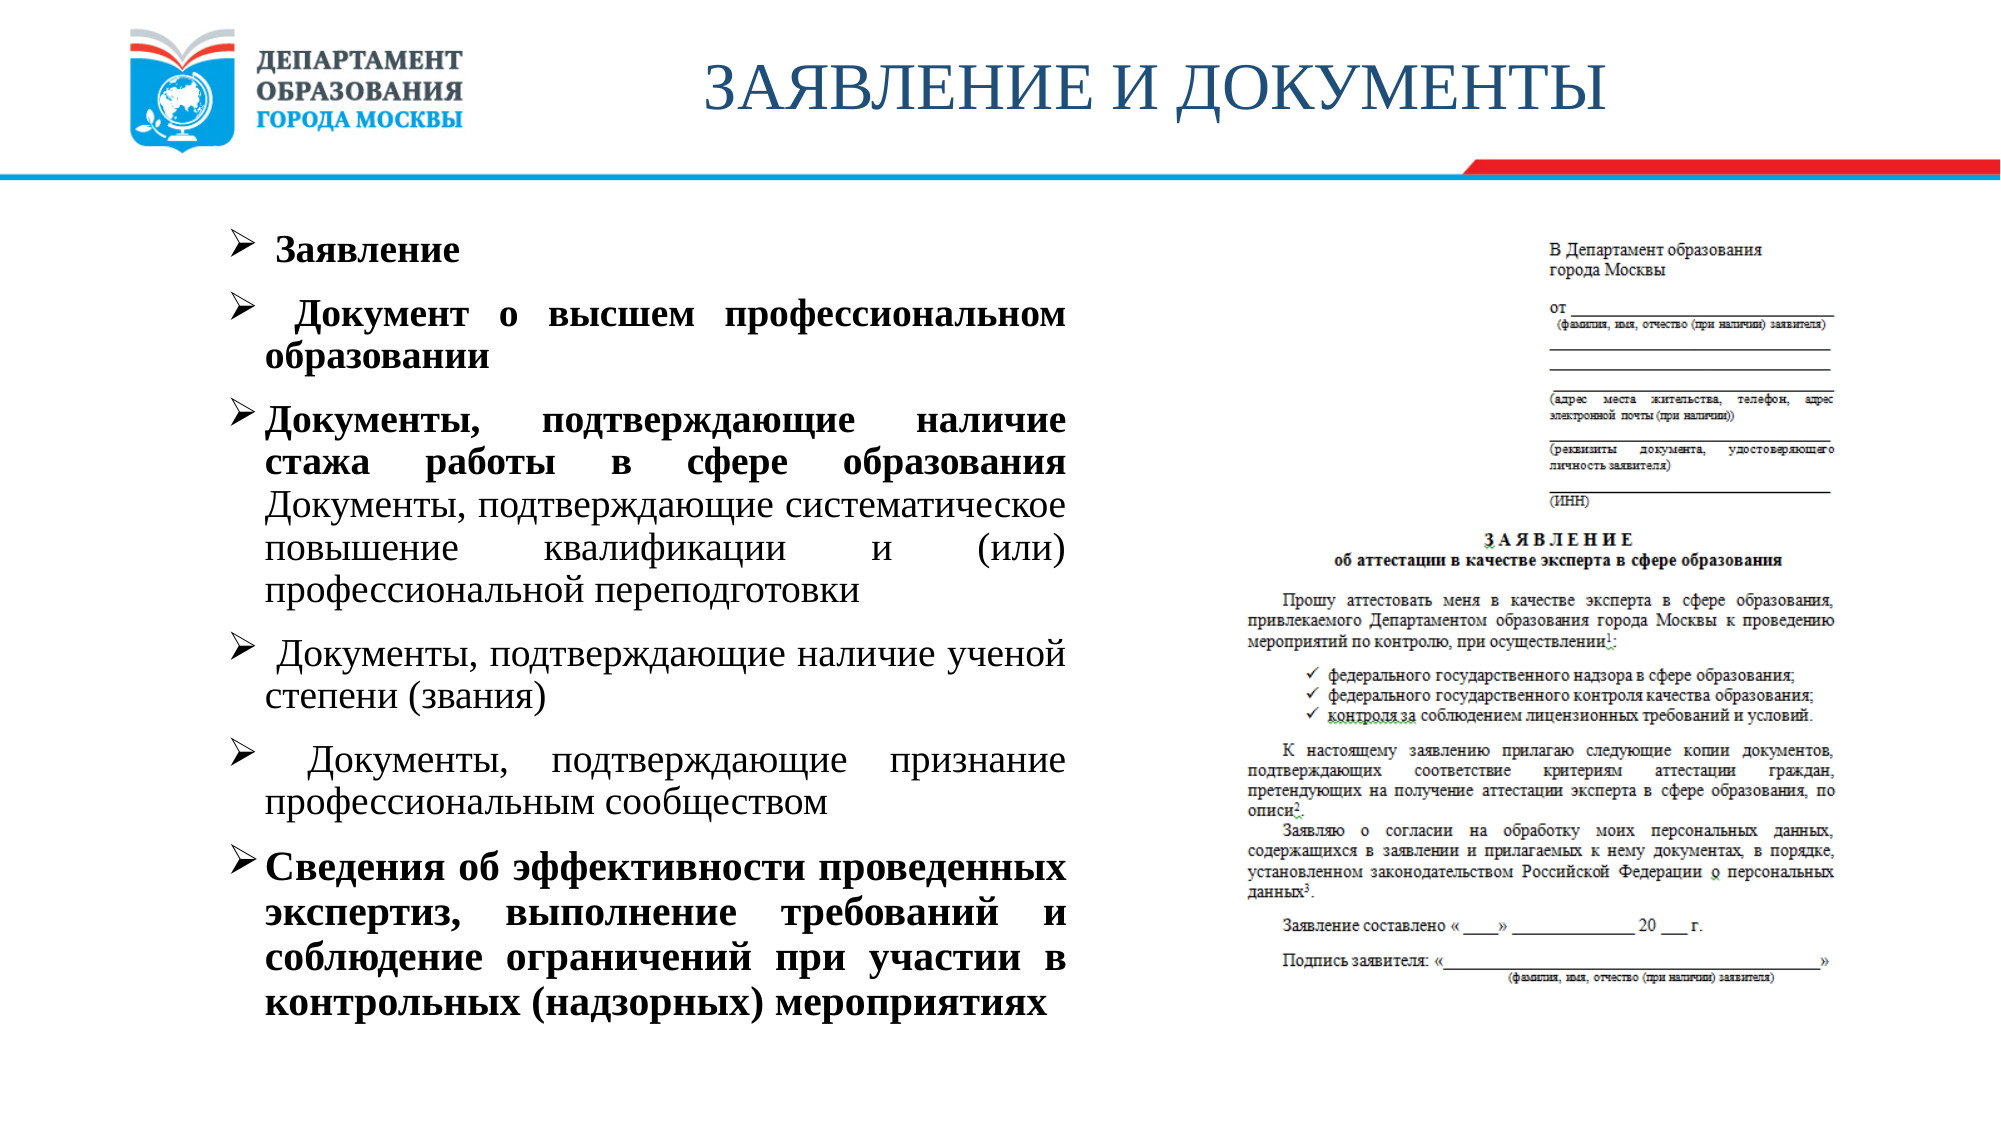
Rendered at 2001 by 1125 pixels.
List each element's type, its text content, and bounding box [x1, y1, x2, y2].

list Заявление Документ о высшем профессиональном образовании Документы, подтверждающие наличие стажа работы в сфере образования Документы, подтверждающие систематическое повышение квалификации и (или) профессиональной переподготовки Документы, подтверждающие наличие ученой степени (звания) Документы, подтверждающие признание профессиональным сообществом Сведения об эффективности проведенных экспертиз, выполнение требований и соблюдение ограничений при участии в контрольных (надзорных) мероприятиях [212, 221, 1083, 1111]
title ЗАЯВЛЕНИЕ И ДОКУМЕНТЫ [523, 26, 1789, 153]
picture [0, 0, 2001, 174]
picture [0, 181, 2001, 1125]
